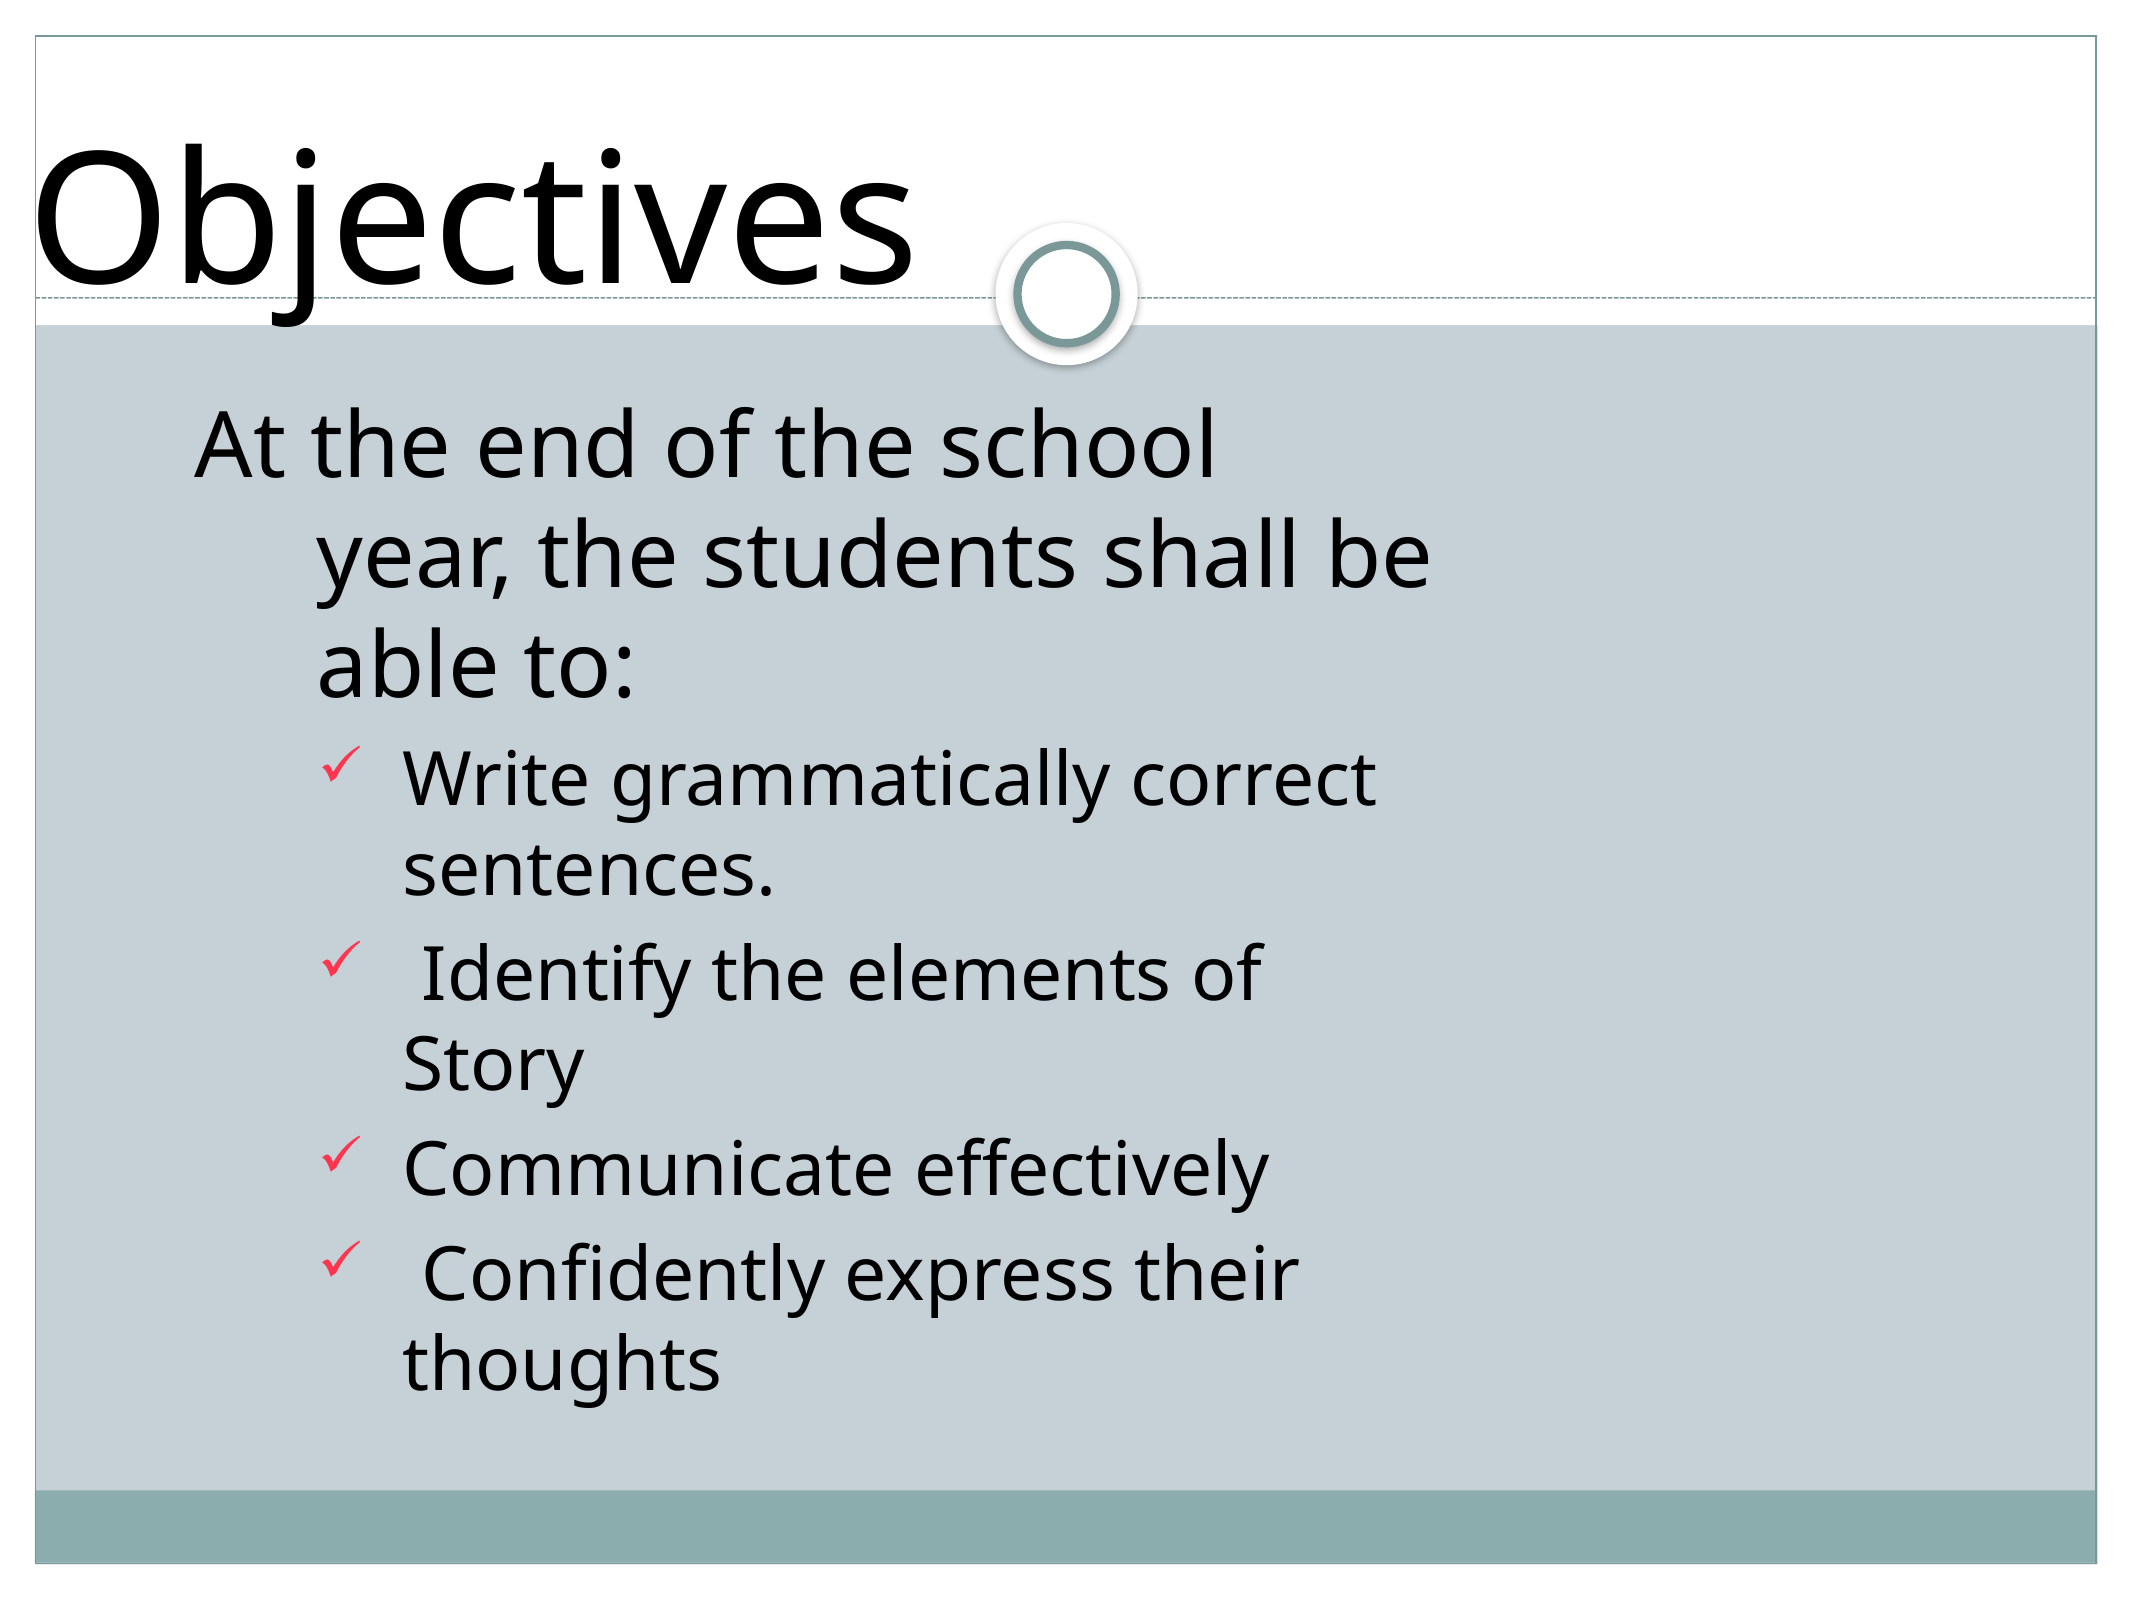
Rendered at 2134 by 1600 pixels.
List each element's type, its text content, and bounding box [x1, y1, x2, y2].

text_box Objectives [27, 127, 1744, 293]
list At the end of the school year, the students shall be able to: Write grammatically correct sentences. Identify the elements of Story Communicate effectively Confidently express their thoughts [122, 374, 1457, 1600]
